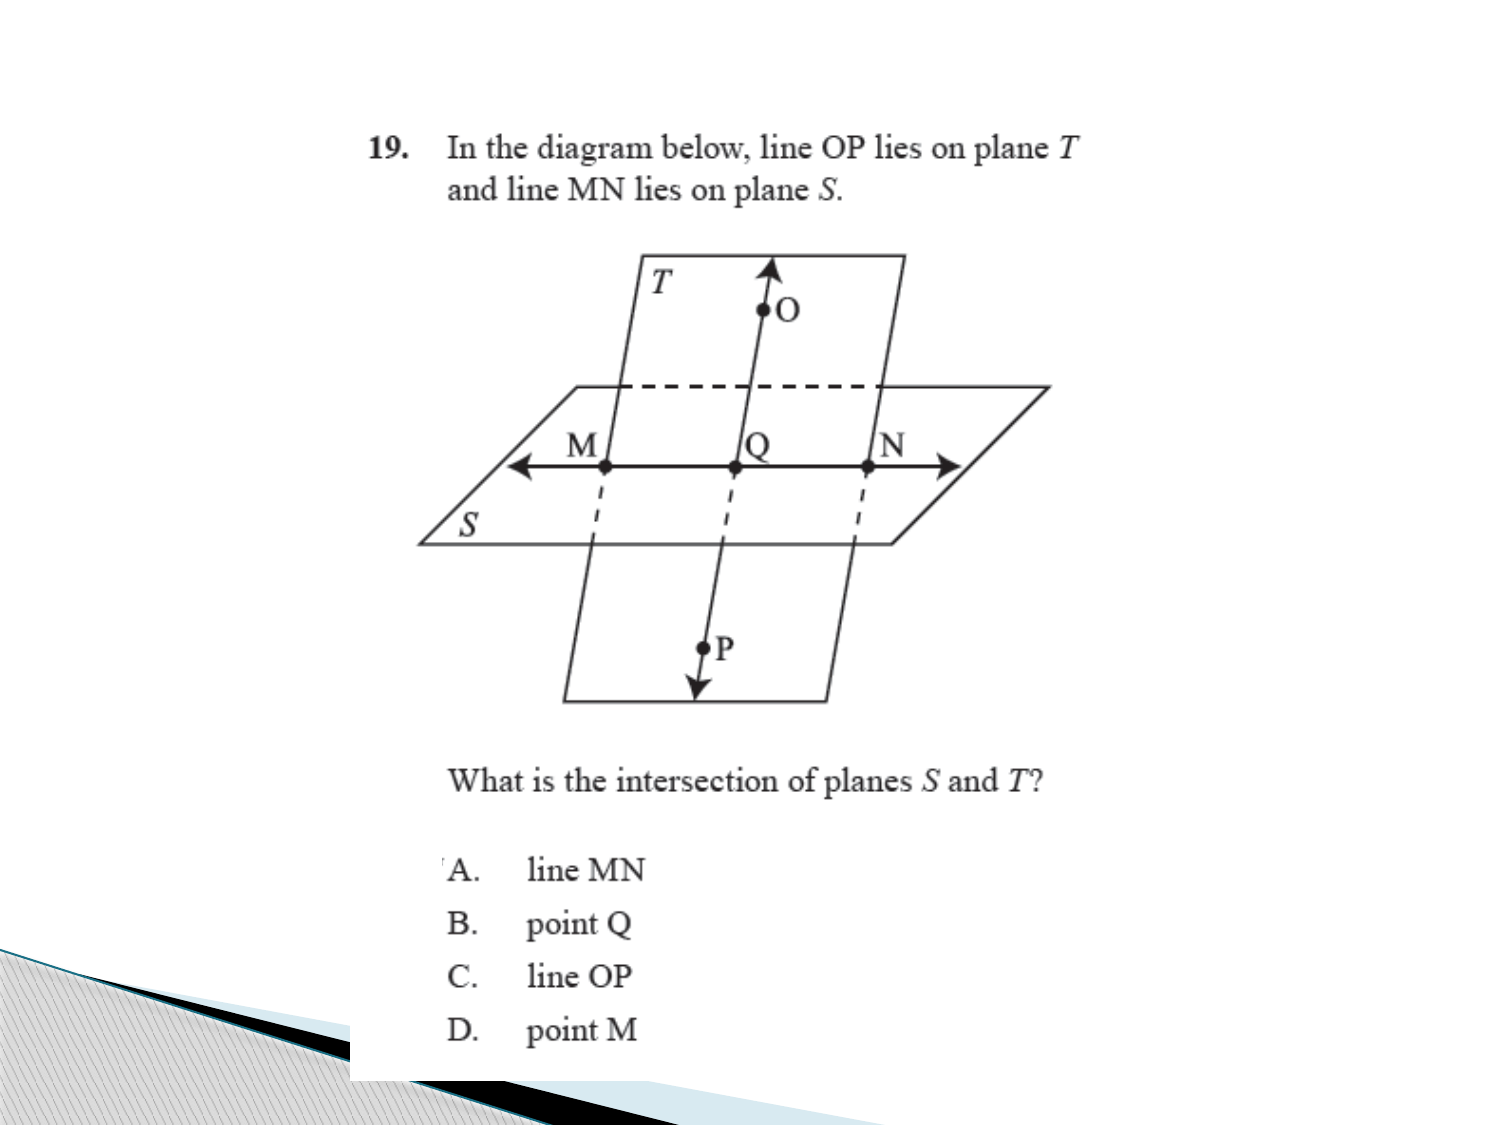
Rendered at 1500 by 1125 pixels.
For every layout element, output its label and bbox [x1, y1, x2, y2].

list [349, 116, 1126, 1081]
